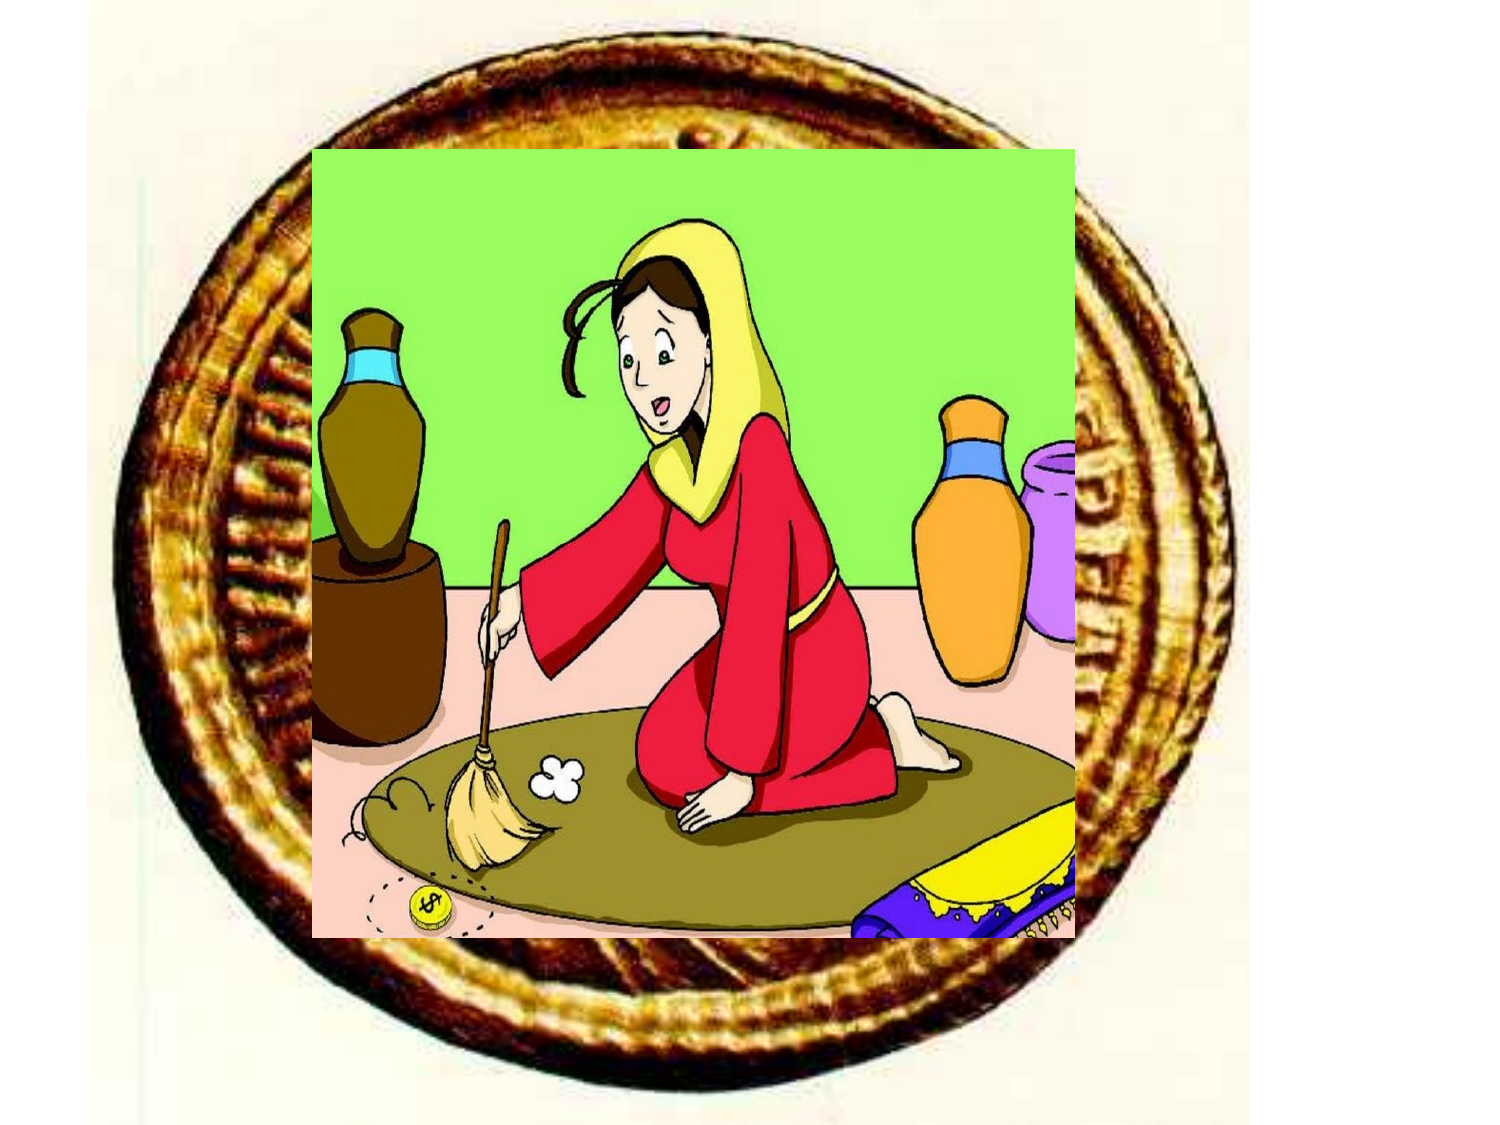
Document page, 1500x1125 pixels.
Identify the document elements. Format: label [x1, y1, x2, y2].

picture [87, 0, 1251, 1125]
